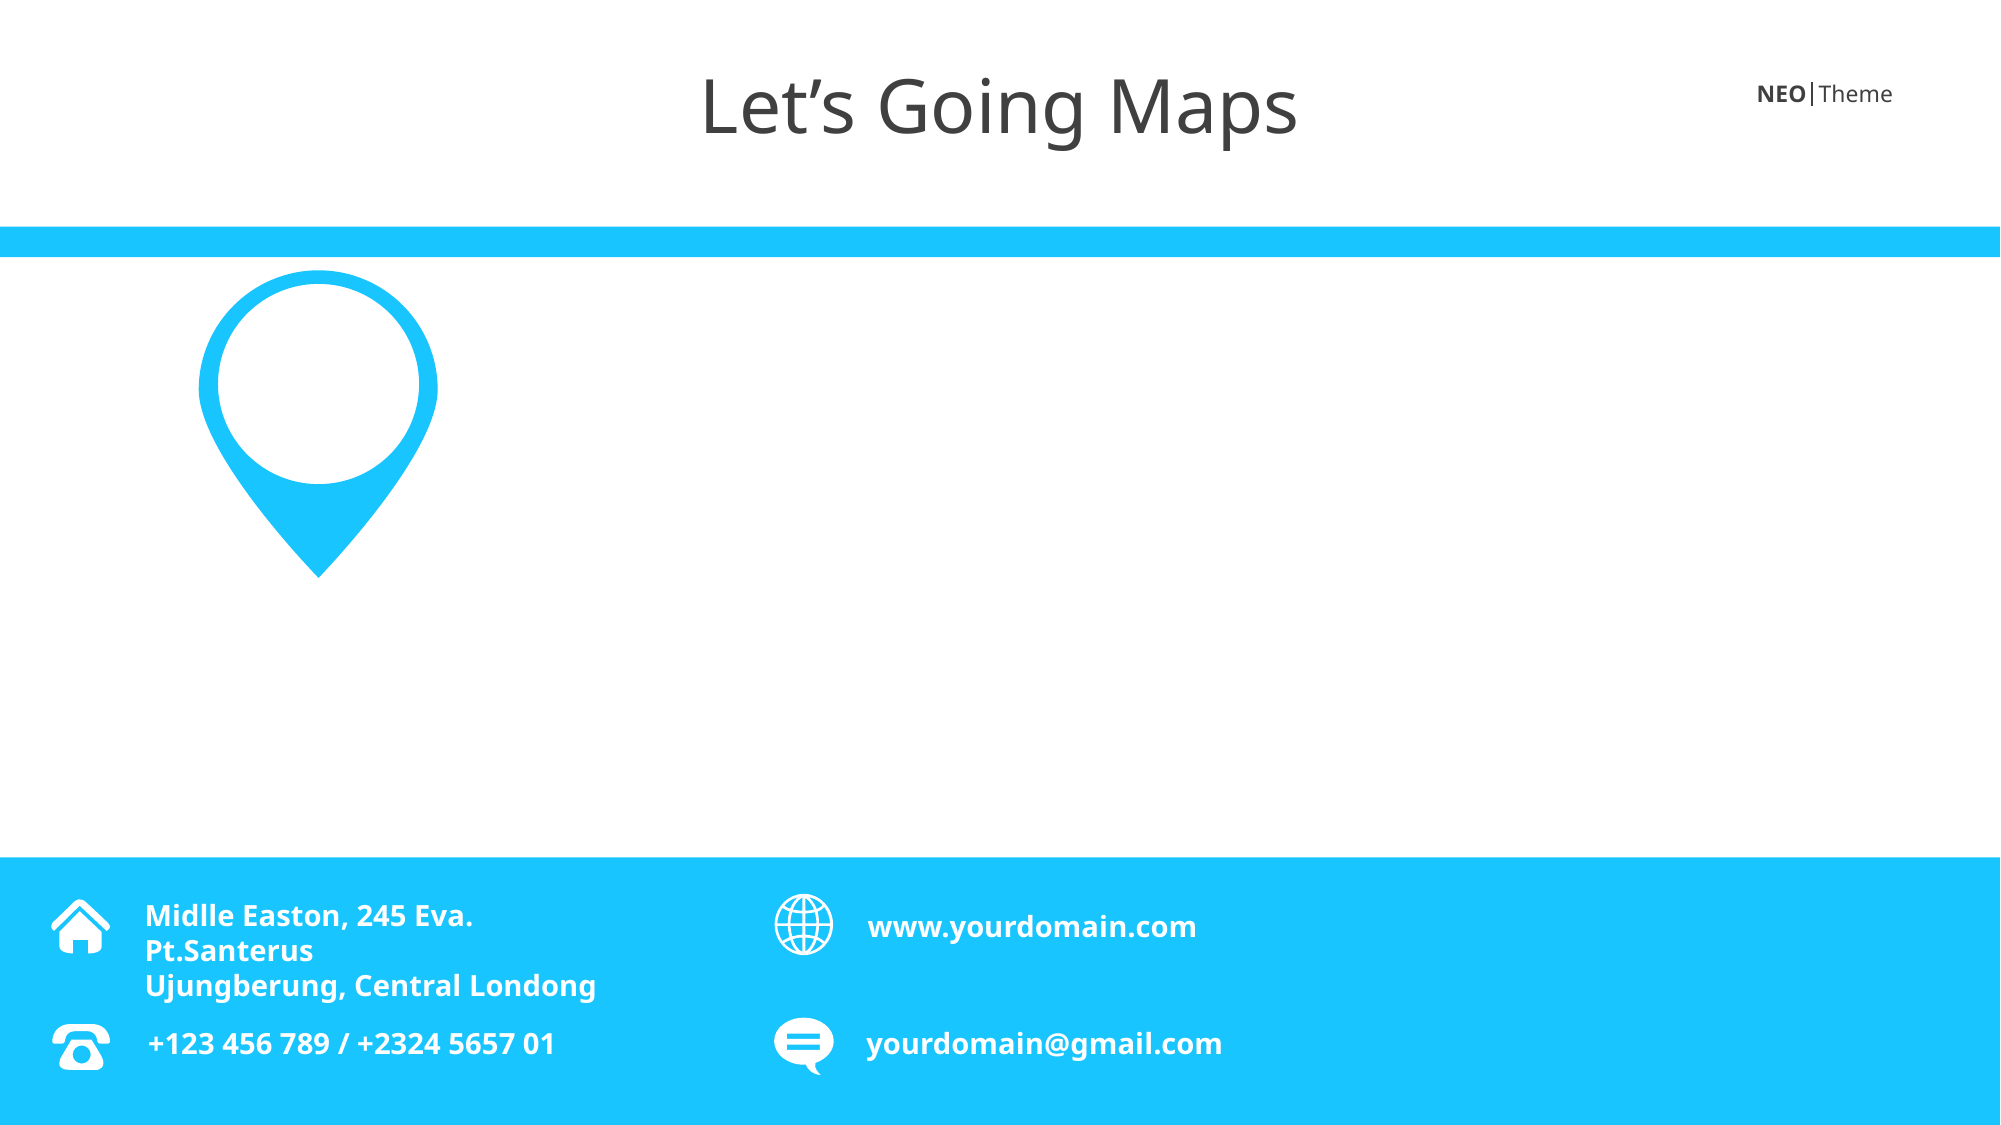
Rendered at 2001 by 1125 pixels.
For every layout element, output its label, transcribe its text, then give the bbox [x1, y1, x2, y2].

text_box [774, 1017, 834, 1076]
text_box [198, 270, 438, 578]
text_box [774, 893, 834, 956]
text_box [1741, 72, 1909, 116]
text_box [0, 856, 2000, 1125]
text_box yourdomain@gmail.com [851, 1017, 1239, 1068]
text_box [0, 226, 2000, 258]
text_box Let’s Going Maps [685, 51, 1315, 156]
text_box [48, 897, 113, 954]
text_box Midlle Easton, 245 Eva. Pt.Santerus Ujungberung, Central Londong [129, 889, 631, 1010]
text_box +123 456 789 / +2324 5657 01 [133, 1017, 572, 1068]
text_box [51, 1024, 111, 1070]
text_box www.yourdomain.com [852, 900, 1213, 951]
